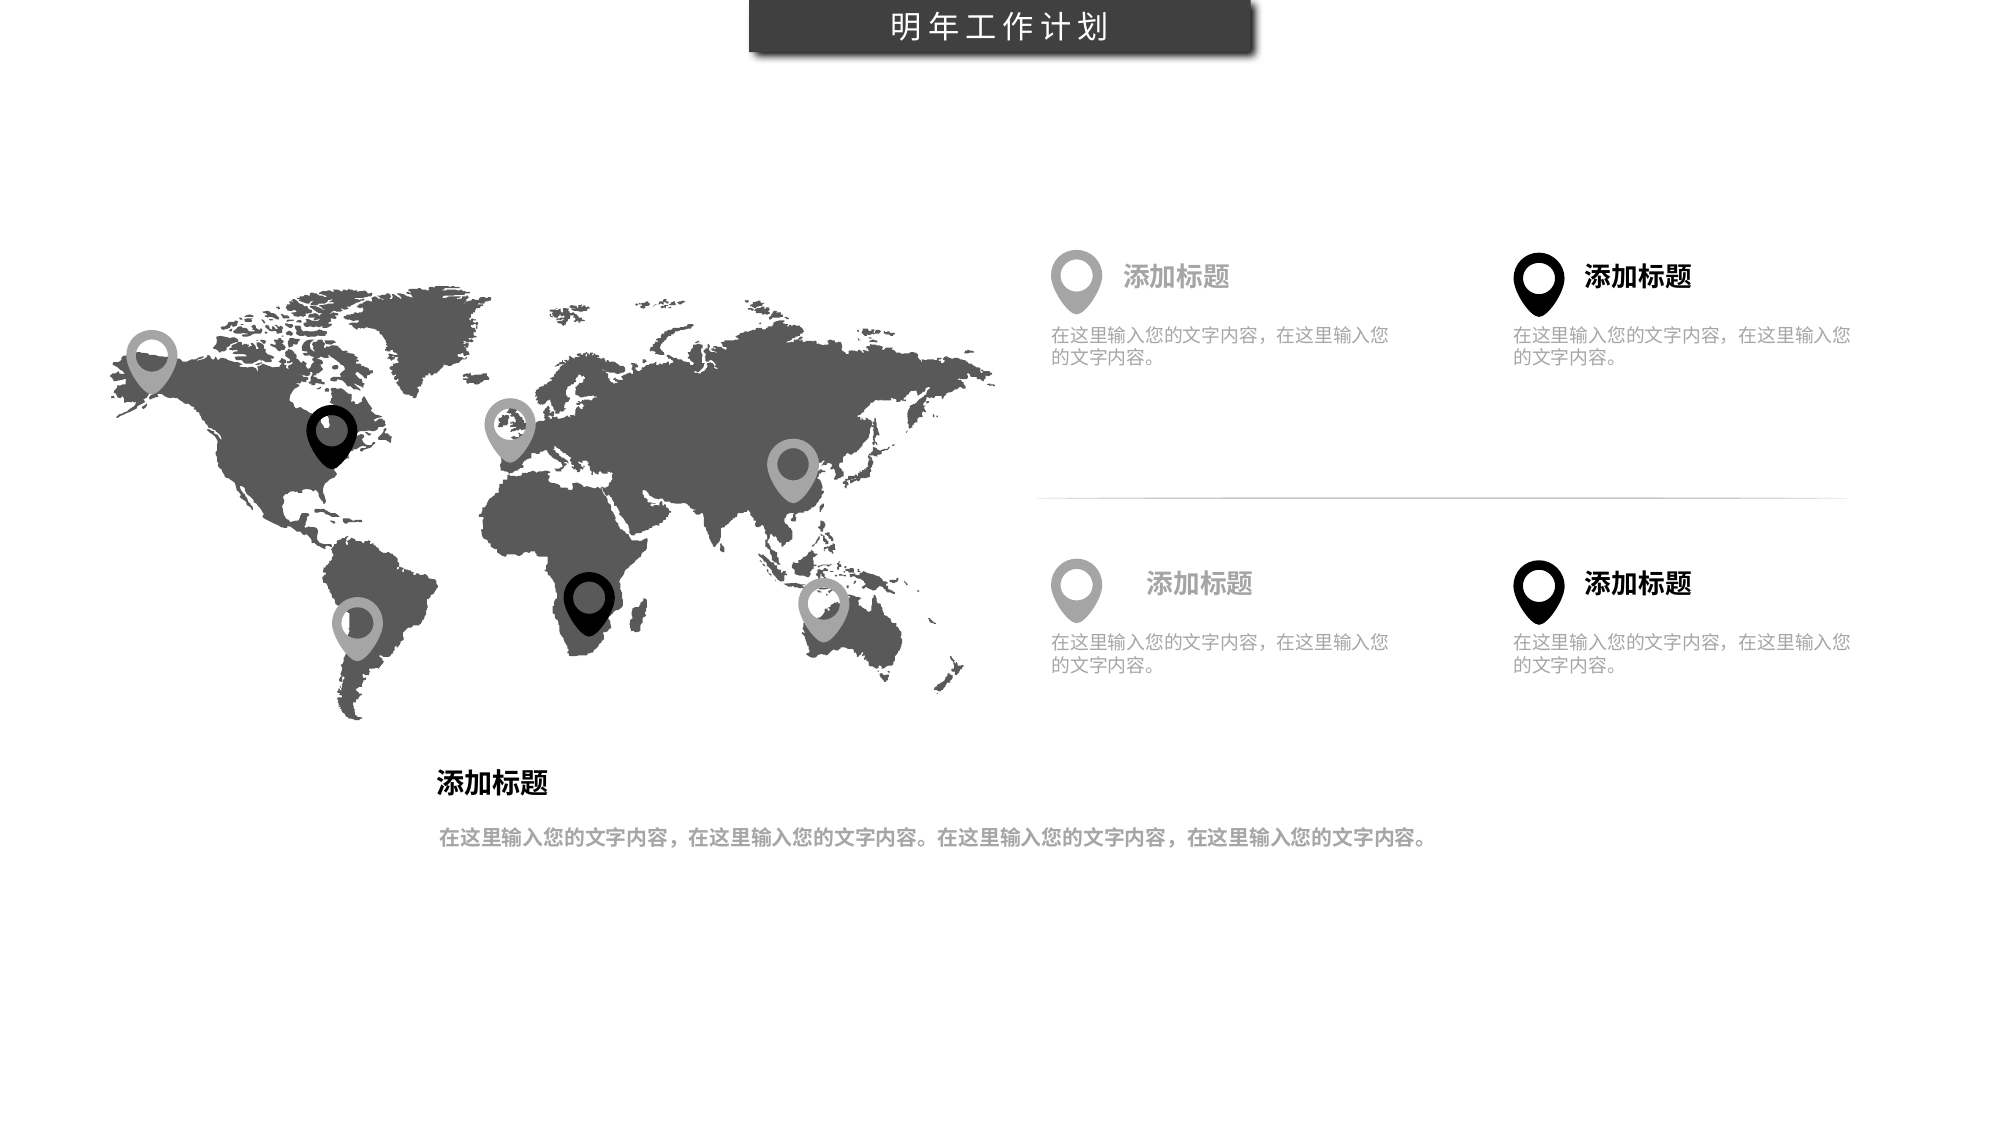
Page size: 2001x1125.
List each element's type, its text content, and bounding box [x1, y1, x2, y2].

text_box 在这里输入您的文字内容，在这里输入您的文字内容。在这里输入您的文字内容，在这里输入您的文字内容。 [425, 816, 1678, 857]
text_box 在这里输入您的文字内容，在这里输入您的文字内容。 [1036, 623, 1416, 681]
text_box 在这里输入您的文字内容，在这里输入您的文字内容。 [1036, 315, 1416, 373]
text_box 添加标题 [1570, 559, 1707, 607]
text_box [109, 286, 995, 720]
text_box 添加标题 [1570, 251, 1707, 299]
text_box [1051, 558, 1103, 624]
text_box 在这里输入您的文字内容，在这里输入您的文字内容。 [1498, 623, 1878, 681]
text_box [1513, 252, 1565, 317]
text_box [1051, 249, 1103, 315]
text_box 在这里输入您的文字内容，在这里输入您的文字内容。 [1498, 315, 1878, 373]
text_box [1513, 560, 1565, 625]
text_box 明年工作计划 [749, 0, 1251, 53]
text_box 添加标题 [1131, 559, 1269, 607]
text_box 添加标题 [424, 739, 947, 830]
text_box 添加标题 [1108, 251, 1246, 299]
